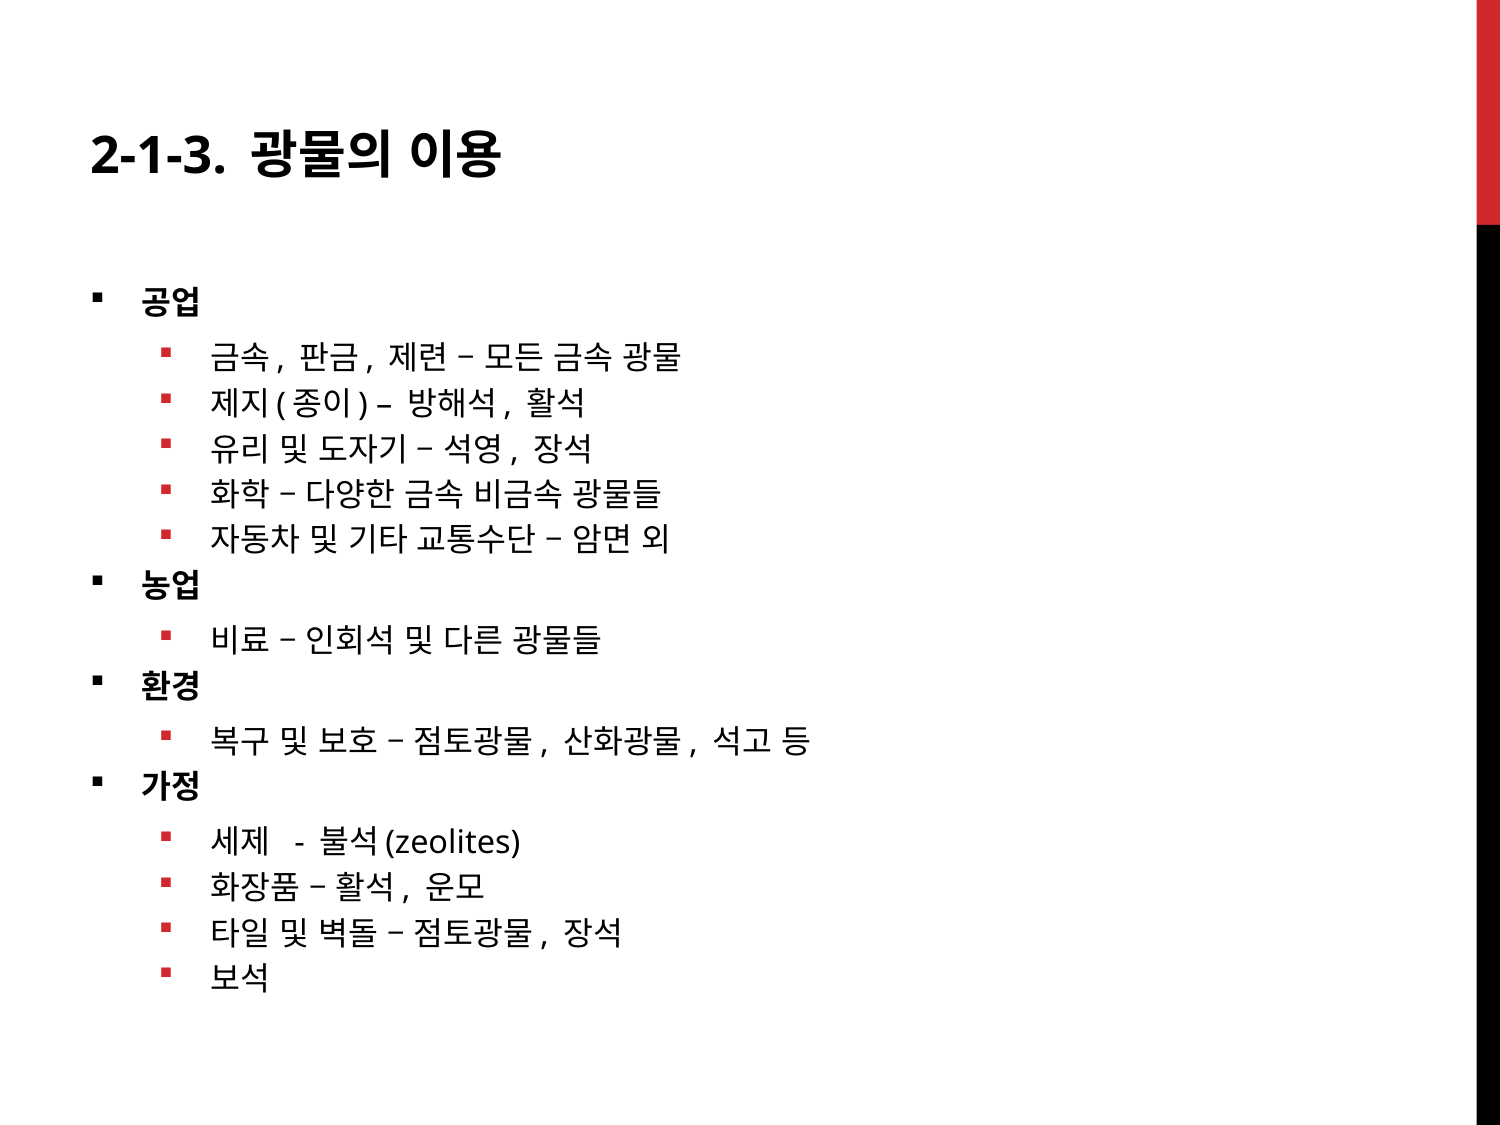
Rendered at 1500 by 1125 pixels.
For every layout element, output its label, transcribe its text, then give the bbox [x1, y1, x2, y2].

list 2-1-3. 광물의 이용 공업 금속, 판금, 제련 – 모든 금속 광물 제지(종이) – 방해석, 활석 유리 및 도자기 – 석영, 장석 화학 – 다양한 금속 비금속 광물들 자동차 및 기타 교통수단 – 암면 외 농업 비료 – 인회석 및 다른 광물들 환경 복구 및 보호 – 점토광물, 산화광물, 석고 등 가정 세제 - 불석(zeolites) 화장품 – 활석, 운모 타일 및 벽돌 – 점토광물, 장석 보석 [75, 113, 1325, 1005]
